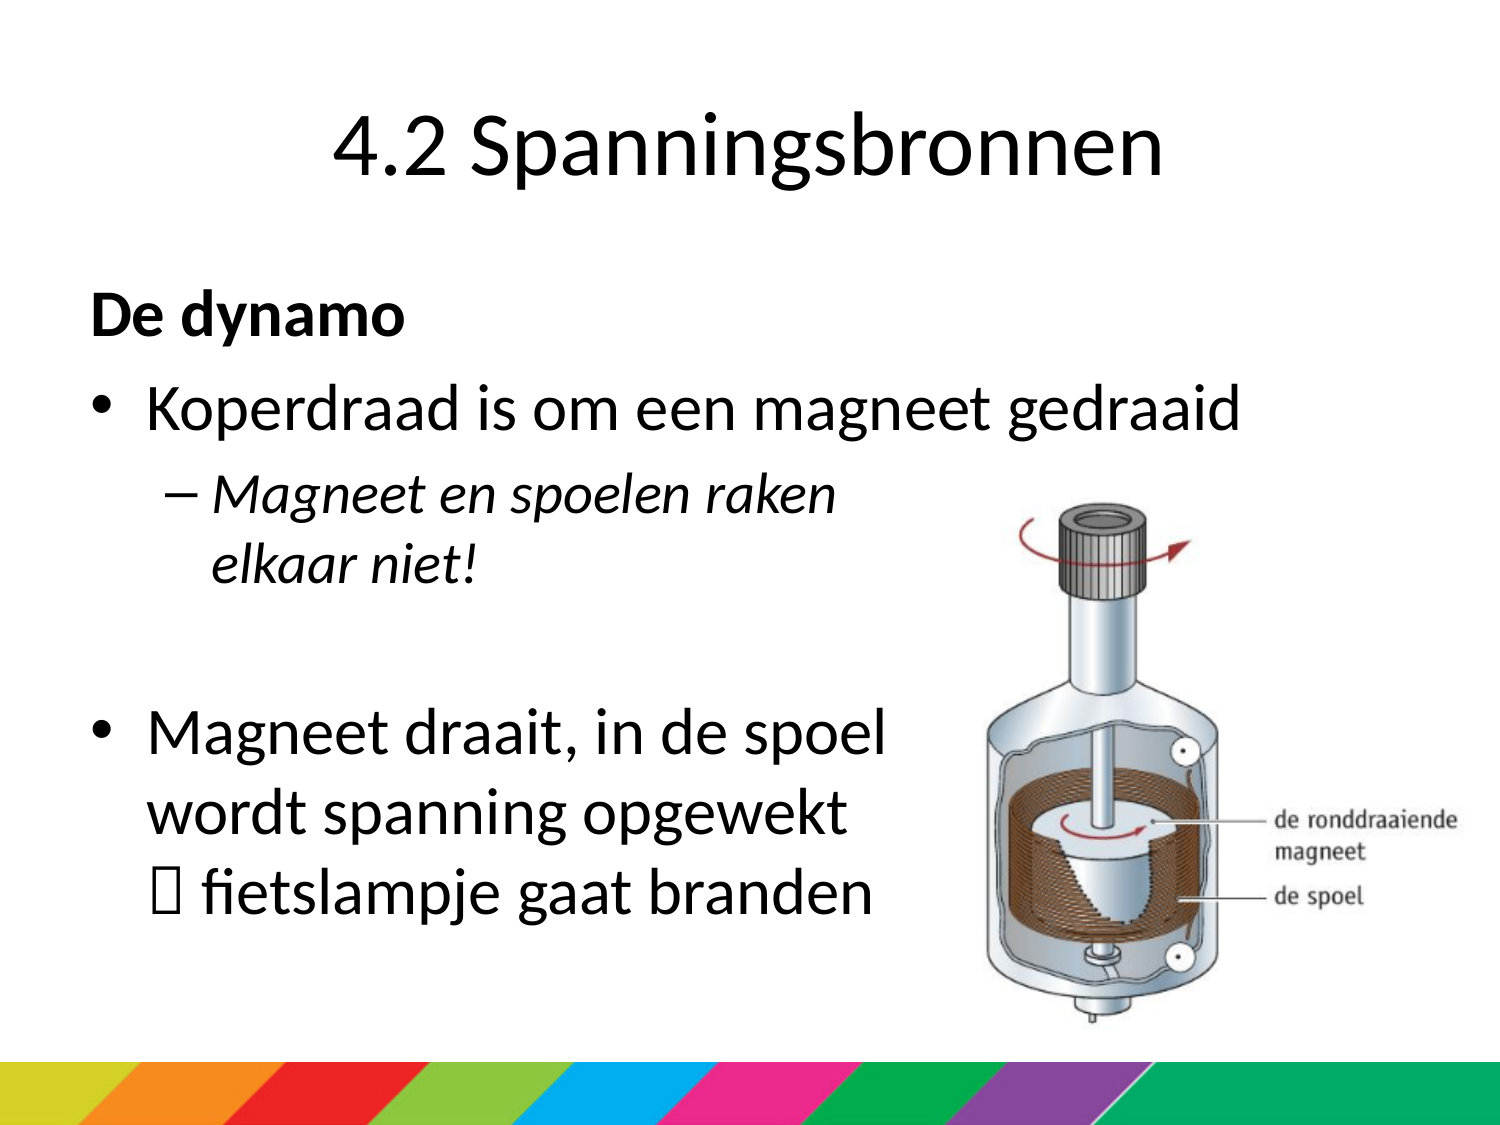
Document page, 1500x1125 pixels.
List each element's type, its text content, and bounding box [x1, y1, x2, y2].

title 4.2 Spanningsbronnen [75, 45, 1425, 233]
picture [962, 481, 1470, 1034]
picture [656, 1062, 1500, 1125]
picture [0, 1062, 574, 1125]
list De dynamo Koperdraad is om een magneet gedraaid Magneet en spoelen raken elkaar niet! Magneet draait, in de spoel wordt spanning opgewekt  fietslampje gaat branden [75, 262, 1425, 1005]
